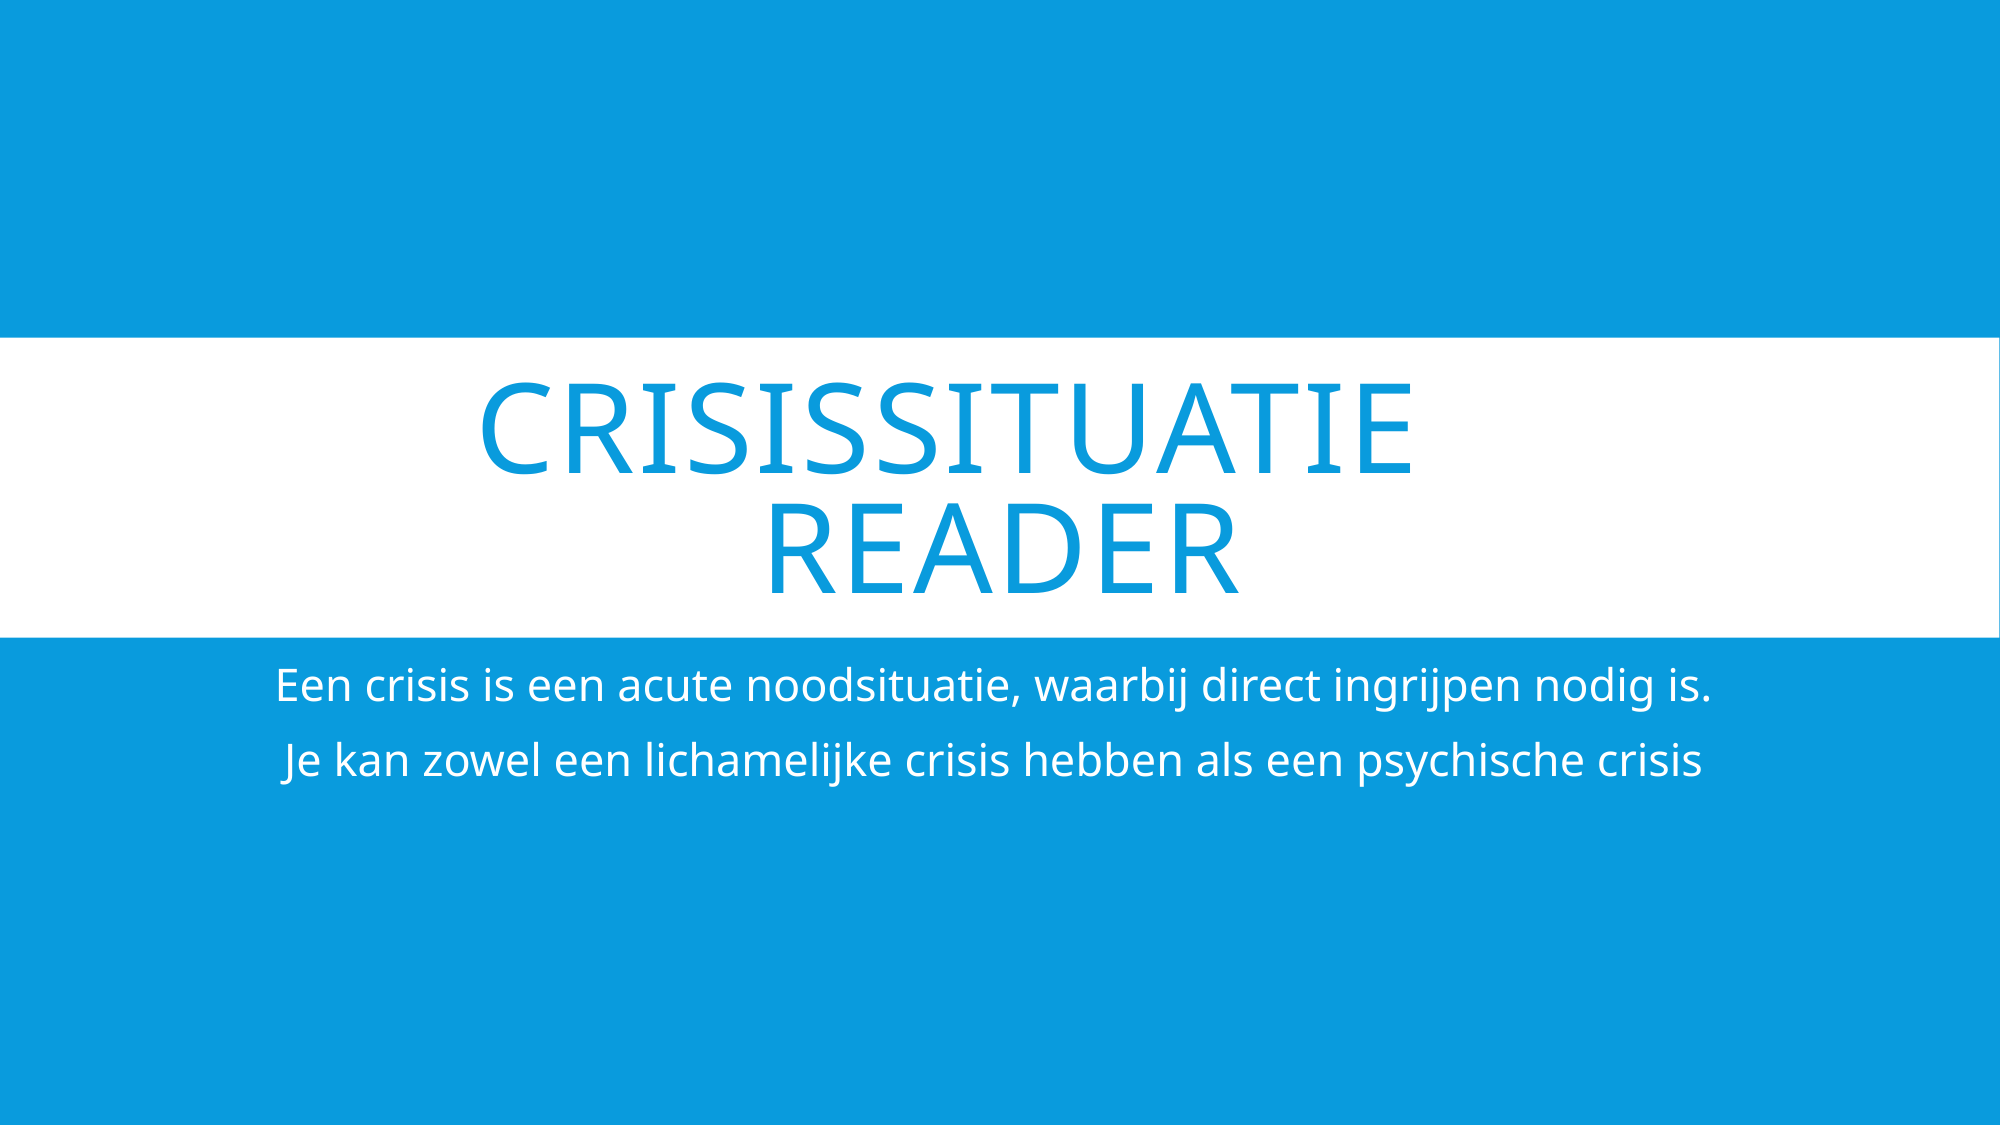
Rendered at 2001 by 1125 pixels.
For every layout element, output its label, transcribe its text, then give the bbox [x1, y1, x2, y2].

title Crisissituatie reader [60, 355, 1942, 641]
subtitle Een crisis is een acute noodsituatie, waarbij direct ingrijpen nodig is. Je kan zowel een lichamelijke crisis hebben als een psychische crisis [249, 655, 1750, 871]
